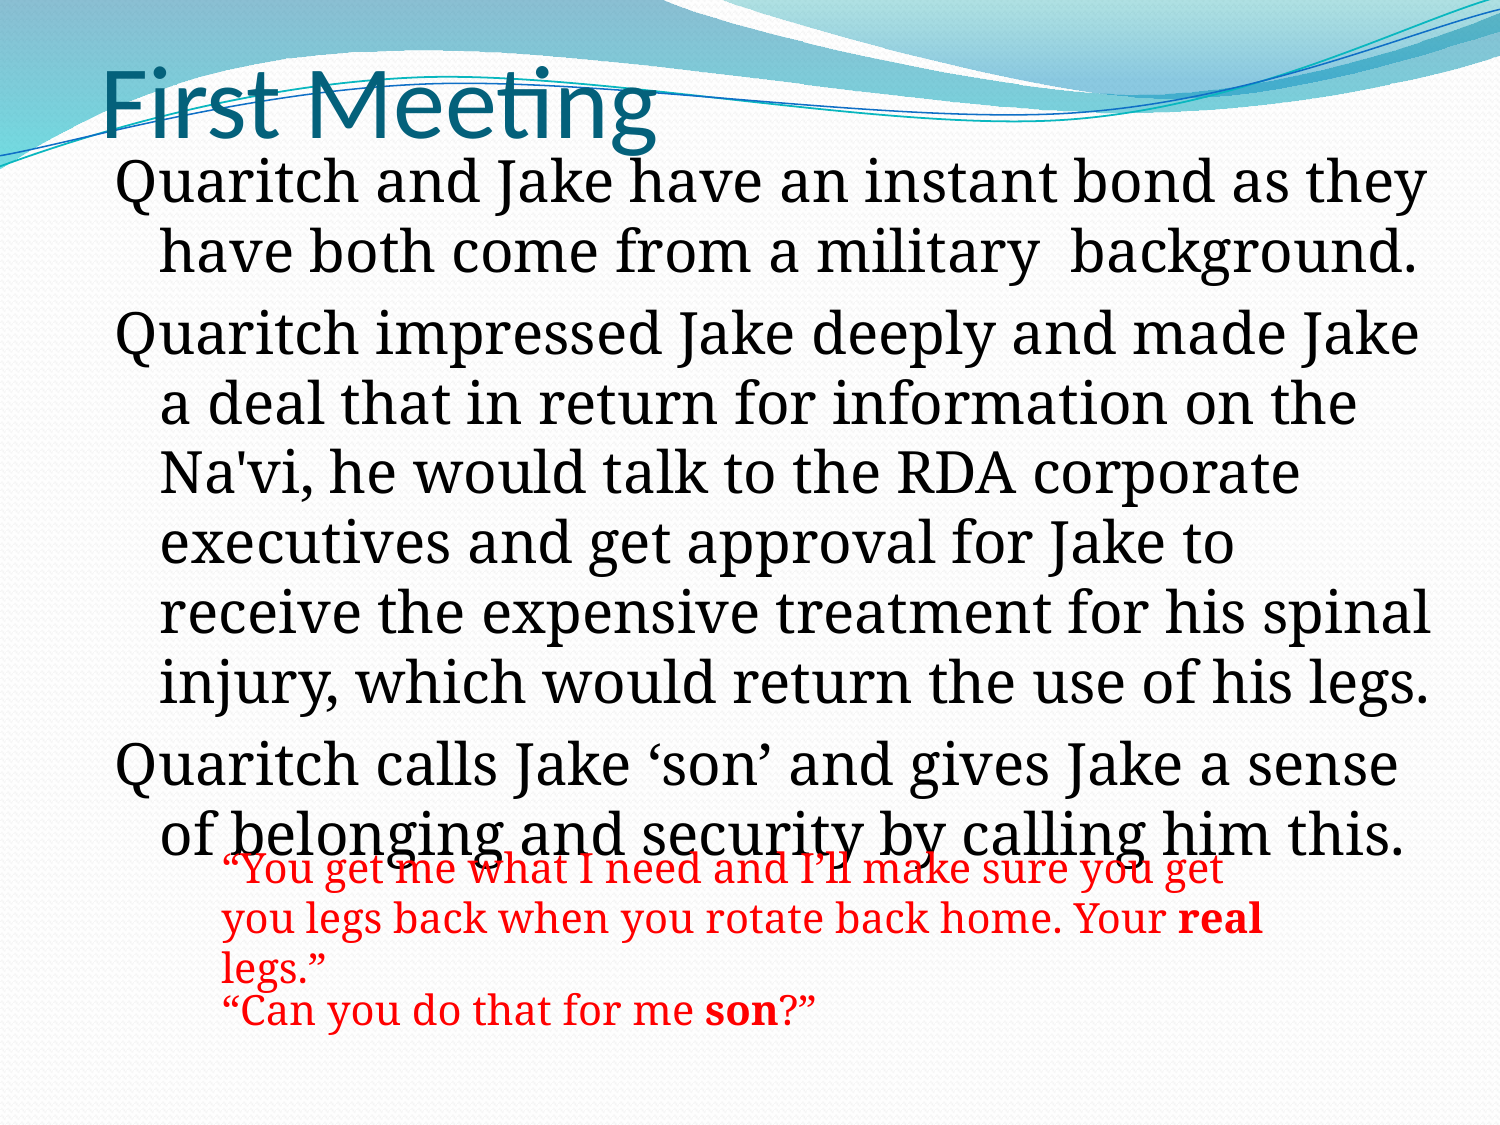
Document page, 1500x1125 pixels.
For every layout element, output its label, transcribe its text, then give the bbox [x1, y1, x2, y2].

title First Meeting [100, 0, 1451, 137]
text_box “Can you do that for me son?” [206, 975, 1306, 1041]
list Quaritch and Jake have an instant bond as they have both come from a military background. Quaritch impressed Jake deeply and made Jake a deal that in return for information on the Na'vi, he would talk to the RDA corporate executives and get approval for Jake to receive the expensive treatment for his spinal injury, which would return the use of his legs. Quaritch calls Jake ‘son’ and gives Jake a sense of belonging and security by calling him this. [100, 137, 1451, 880]
text_box “You get me what I need and I’ll make sure you get you legs back when you rotate back home. Your real legs.” [206, 834, 1306, 975]
